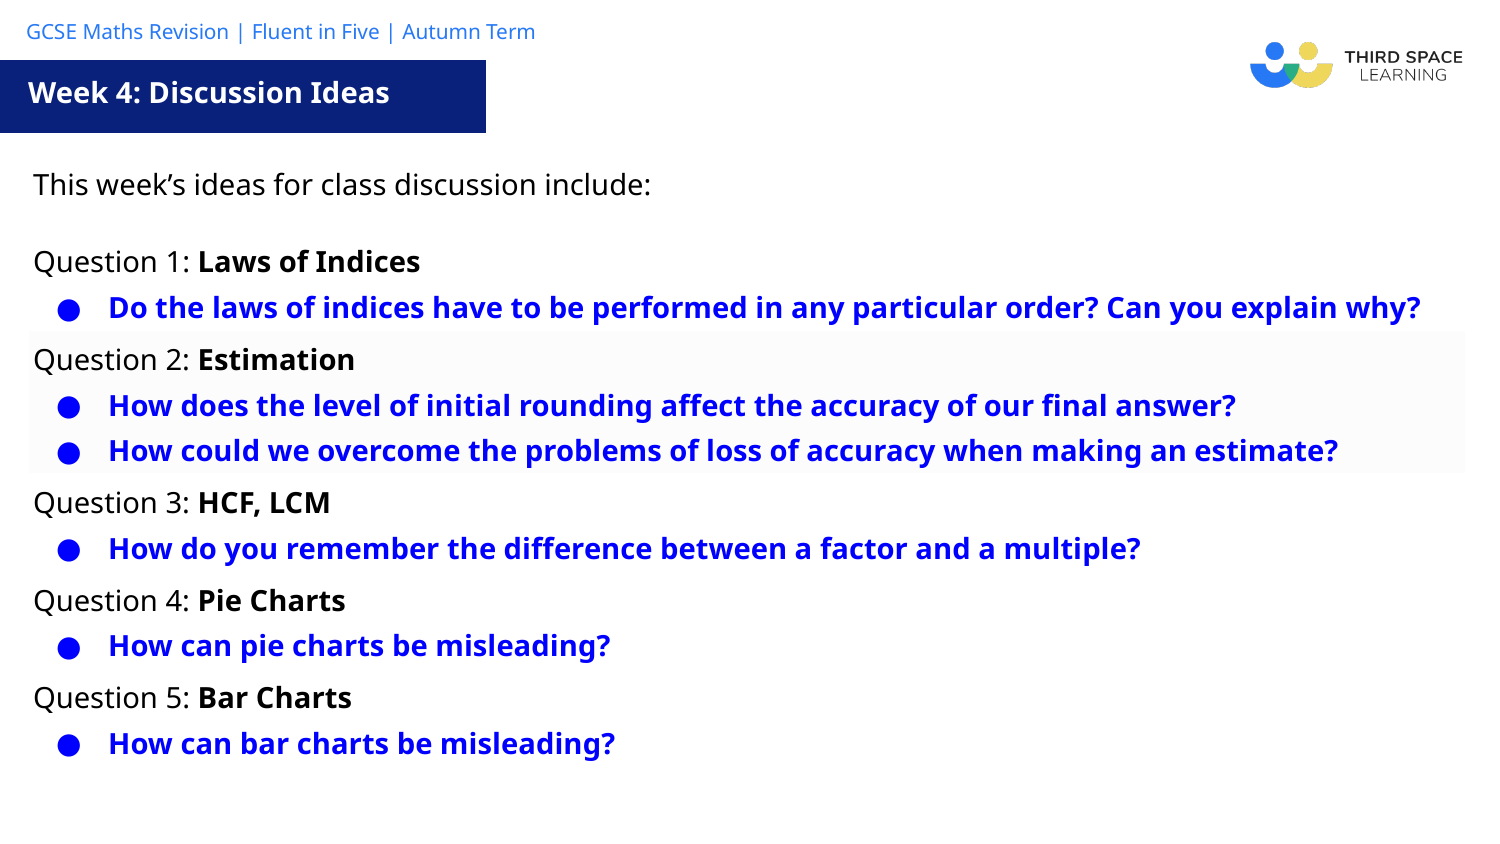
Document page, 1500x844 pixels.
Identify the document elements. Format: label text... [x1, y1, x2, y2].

table_cell Question 3: HCF, LCM How do you remember the difference between a factor and a multiple? [29, 474, 1465, 570]
table_cell Question 1: Laws of Indices Do the laws of indices have to be performed in any particular order? Can you explain why? [29, 208, 1465, 329]
table_header This week’s ideas for class discussion include: [29, 149, 1465, 206]
text_box Week 4: Discussion Ideas [13, 59, 442, 125]
picture [1250, 33, 1465, 99]
table_cell Question 2: Estimation How does the level of initial rounding affect the accuracy of our final answer? How could we overcome the problems of loss of accuracy when making an estimate? [29, 331, 1465, 473]
table_cell Question 5: Bar Charts How can bar charts be misleading? [29, 669, 1465, 765]
table_cell Question 4: Pie Charts How can pie charts be misleading? [29, 571, 1465, 668]
